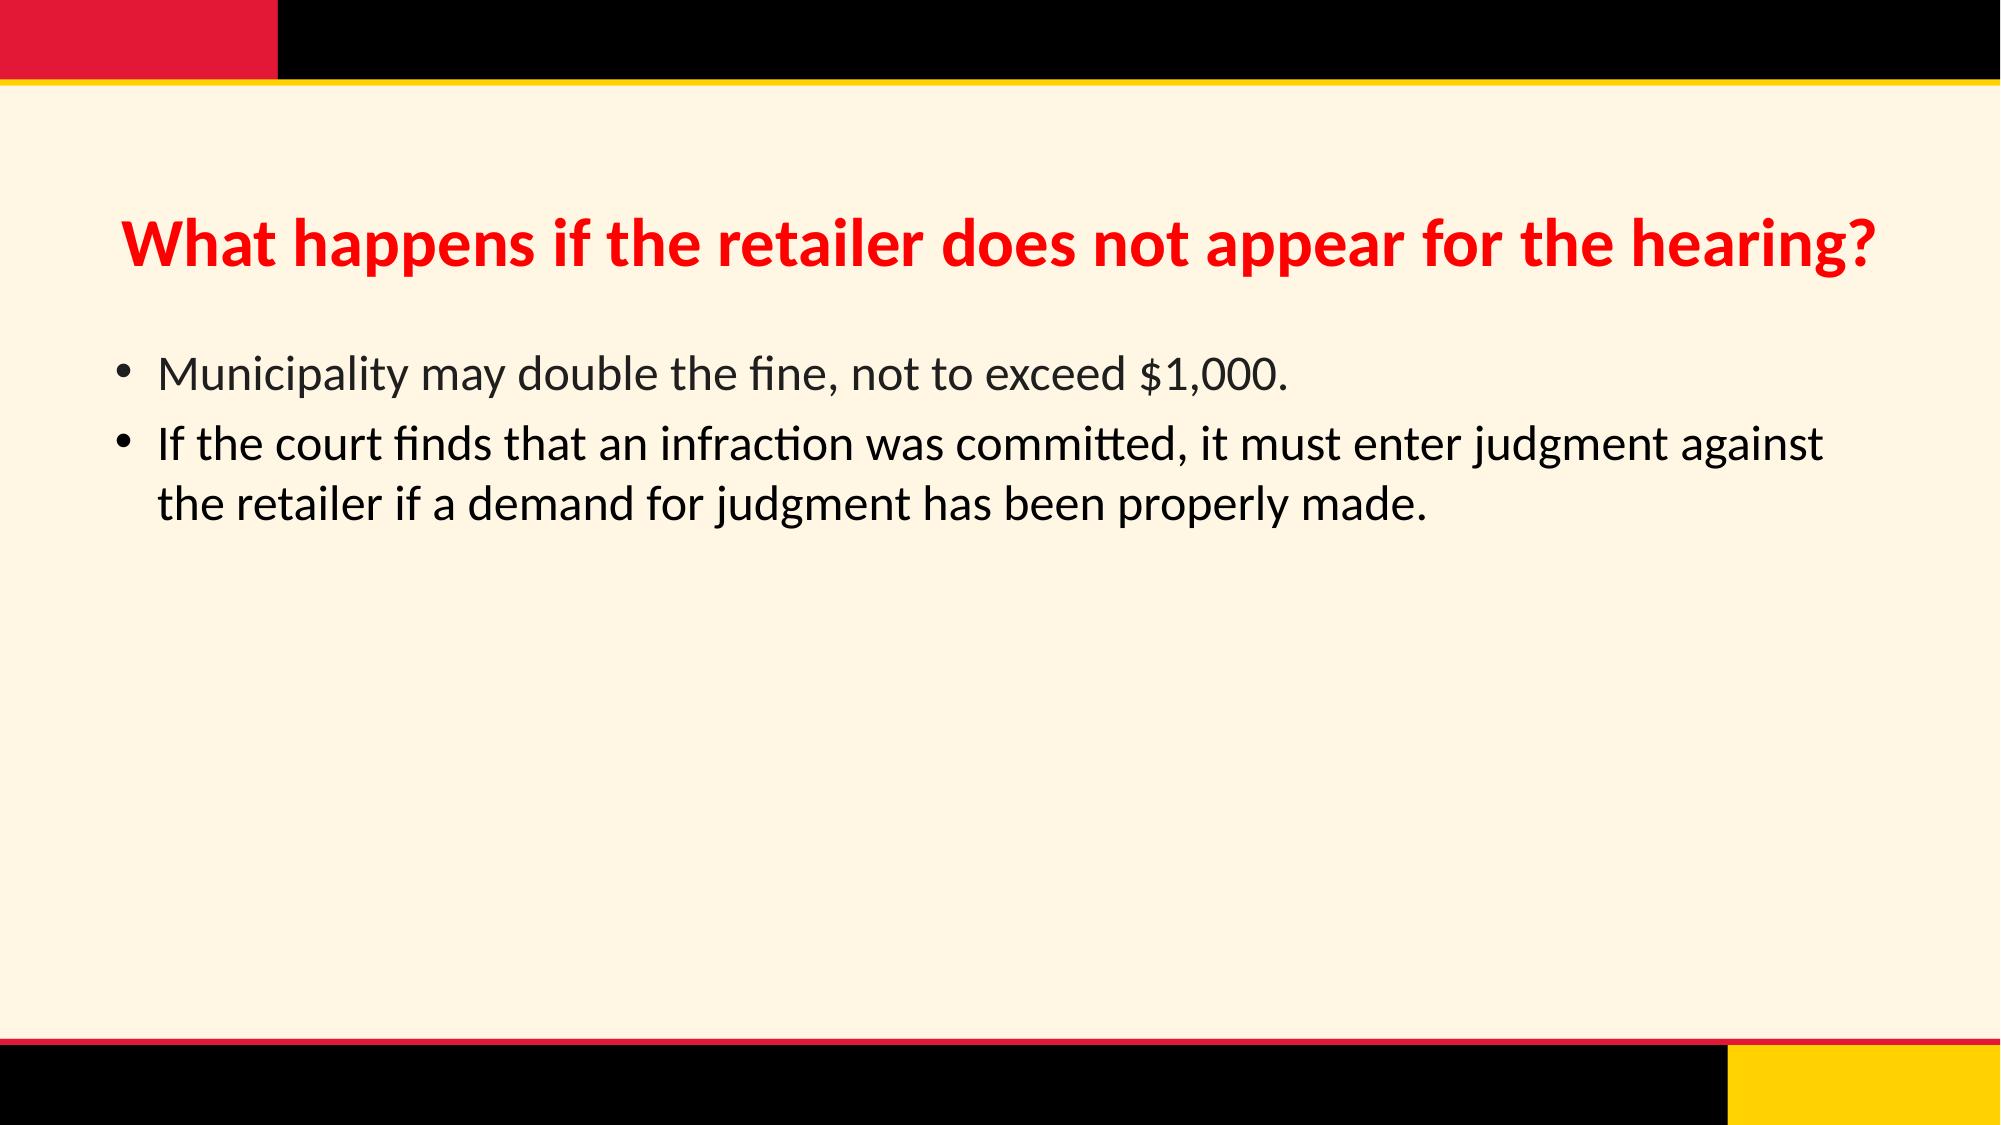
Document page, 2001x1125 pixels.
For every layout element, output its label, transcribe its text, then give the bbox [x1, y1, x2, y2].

picture [0, 0, 2001, 1125]
title What happens if the retailer does not appear for the hearing? [99, 145, 1900, 333]
list Municipality may double the fine, not to exceed $1,000. If the court finds that an infraction was committed, it must enter judgment against the retailer if a demand for judgment has been properly made. [99, 333, 1900, 1005]
